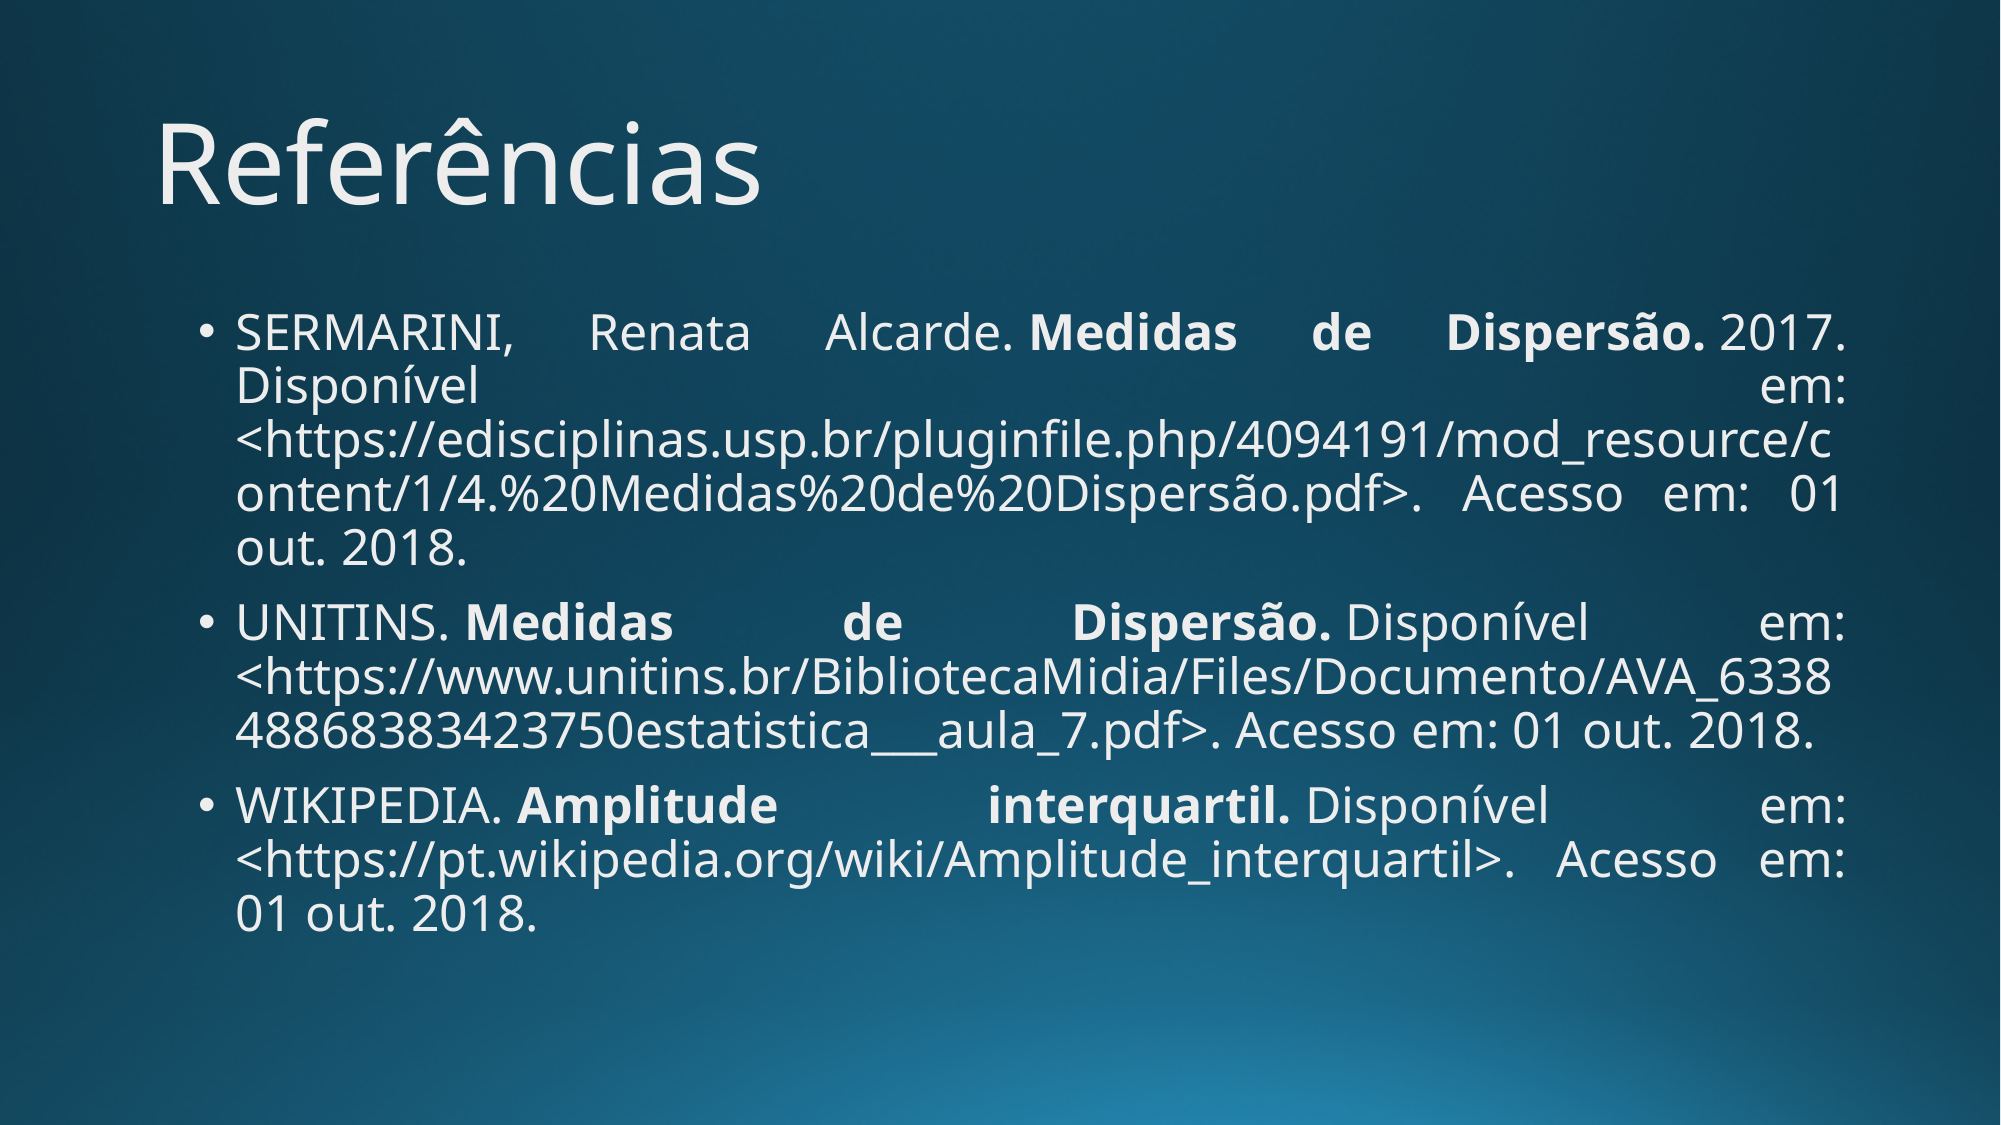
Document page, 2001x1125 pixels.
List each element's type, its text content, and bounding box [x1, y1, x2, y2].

text_box Referências [137, 59, 1863, 278]
text_box SERMARINI, Renata Alcarde. Medidas de Dispersão. 2017. Disponível em: <https://edisciplinas.usp.br/pluginfile.php/4094191/mod_resource/content/1/4.%20Medidas%20de%20Dispersão.pdf>. Acesso em: 01 out. 2018. UNITINS. Medidas de Dispersão. Disponível em: <https://www.unitins.br/BibliotecaMidia/Files/Documento/AVA_633848868383423750estatistica___aula_7.pdf>. Acesso em: 01 out. 2018. WIKIPEDIA. Amplitude interquartil. Disponível em: <https://pt.wikipedia.org/wiki/Amplitude_interquartil>. Acesso em: 01 out. 2018. [183, 299, 1863, 1013]
picture [0, 0, 2001, 1125]
